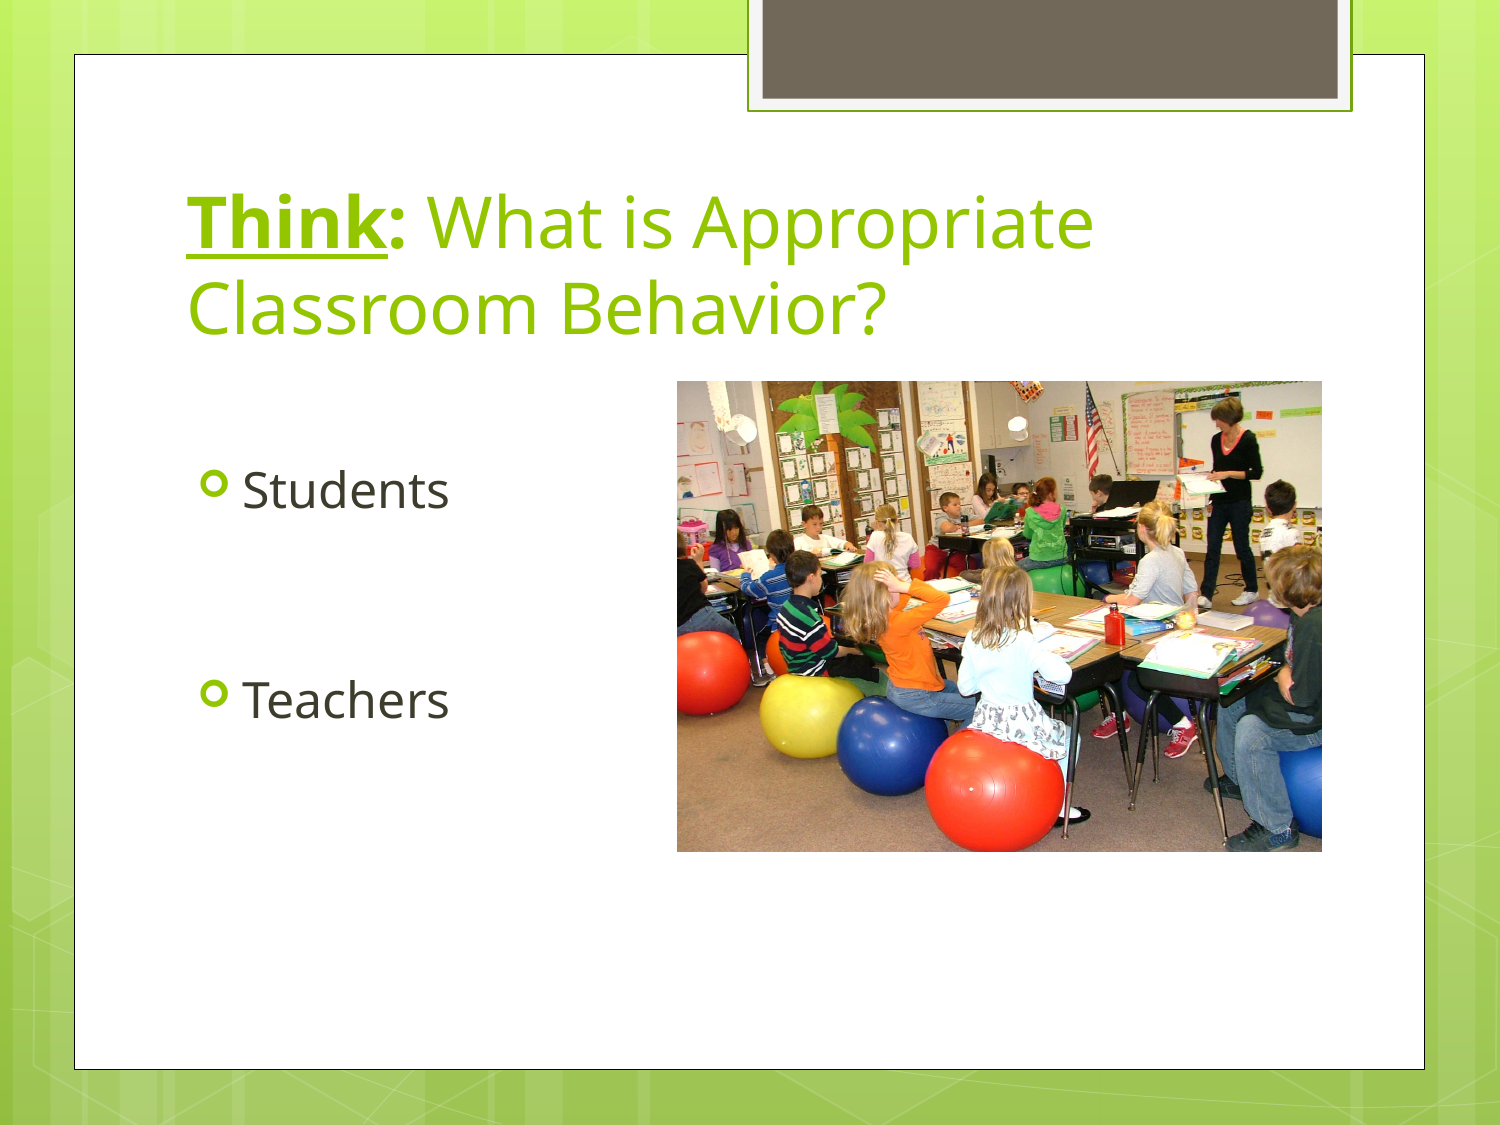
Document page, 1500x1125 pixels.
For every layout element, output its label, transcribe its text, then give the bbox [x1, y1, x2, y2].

list Students Teachers [171, 381, 1283, 957]
title Think: What is Appropriate Classroom Behavior? [171, 168, 1416, 357]
picture [677, 380, 1322, 853]
